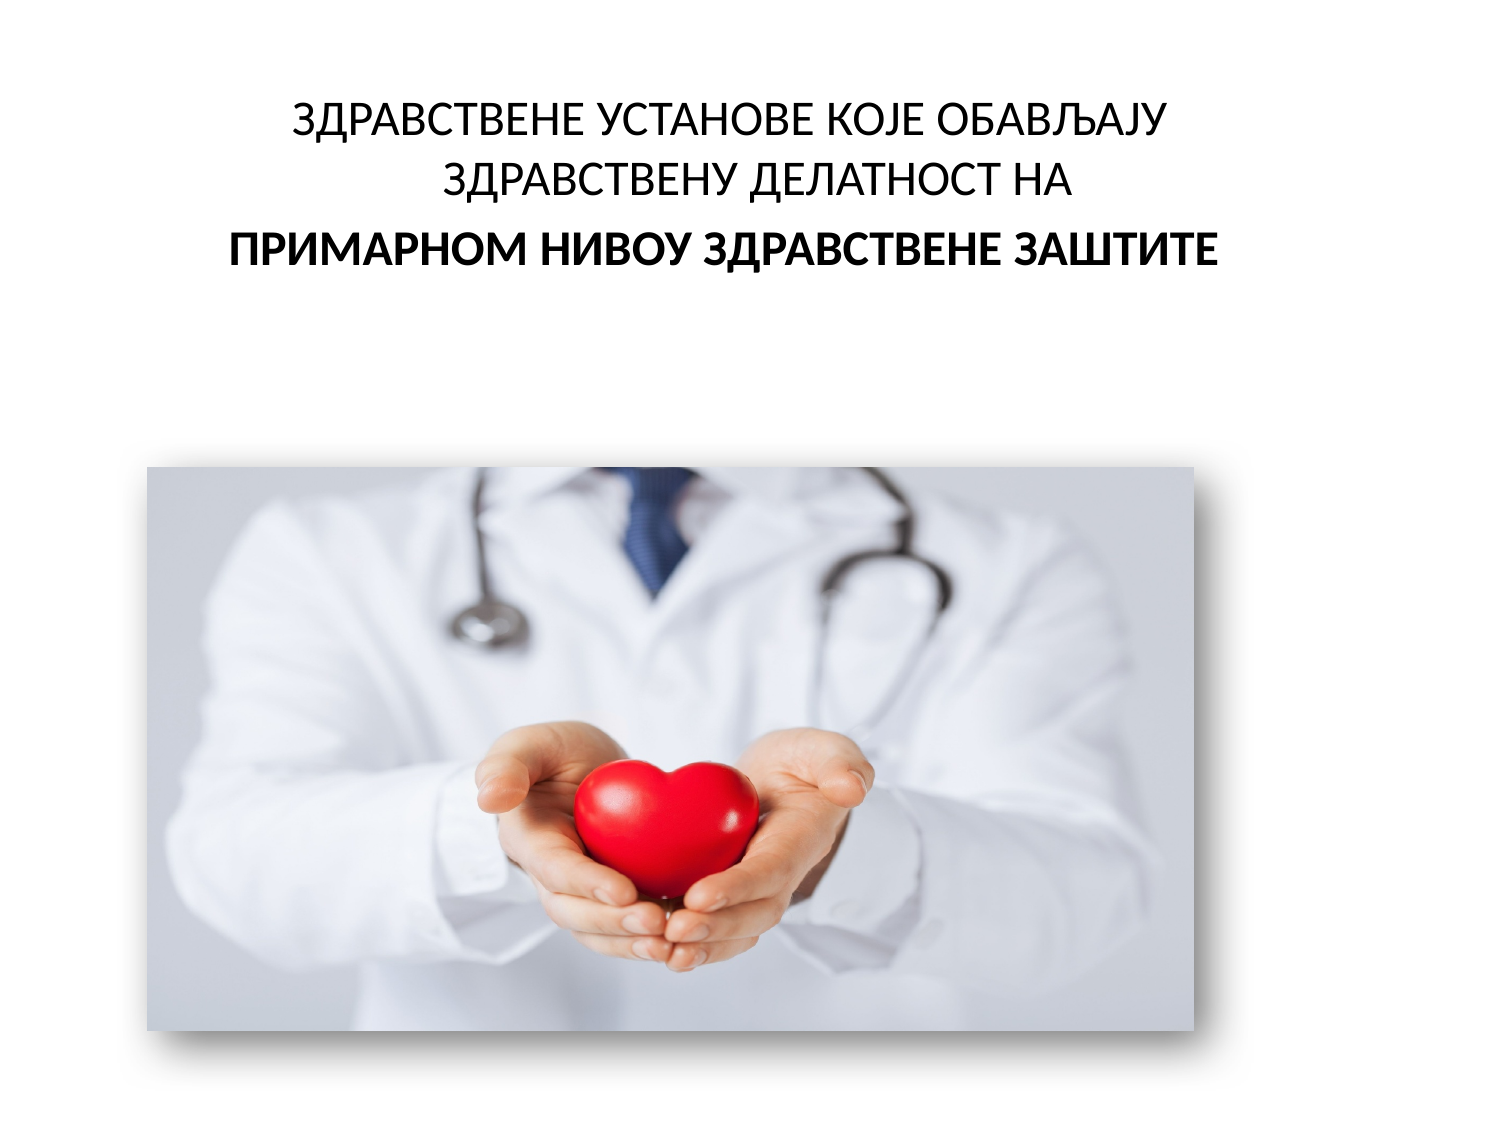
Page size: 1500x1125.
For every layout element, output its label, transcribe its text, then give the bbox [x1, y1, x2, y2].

picture [147, 467, 1195, 1031]
list ЗДРАВСТВЕНЕ УСТАНОВЕ КОЈЕ ОБАВЉАЈУ ЗДРАВСТВЕНУ ДЕЛАТНОСТ НА ПРИМАРНОМ НИВОУ ЗДРАВСТВЕНЕ ЗАШТИТЕ [135, 78, 1324, 445]
